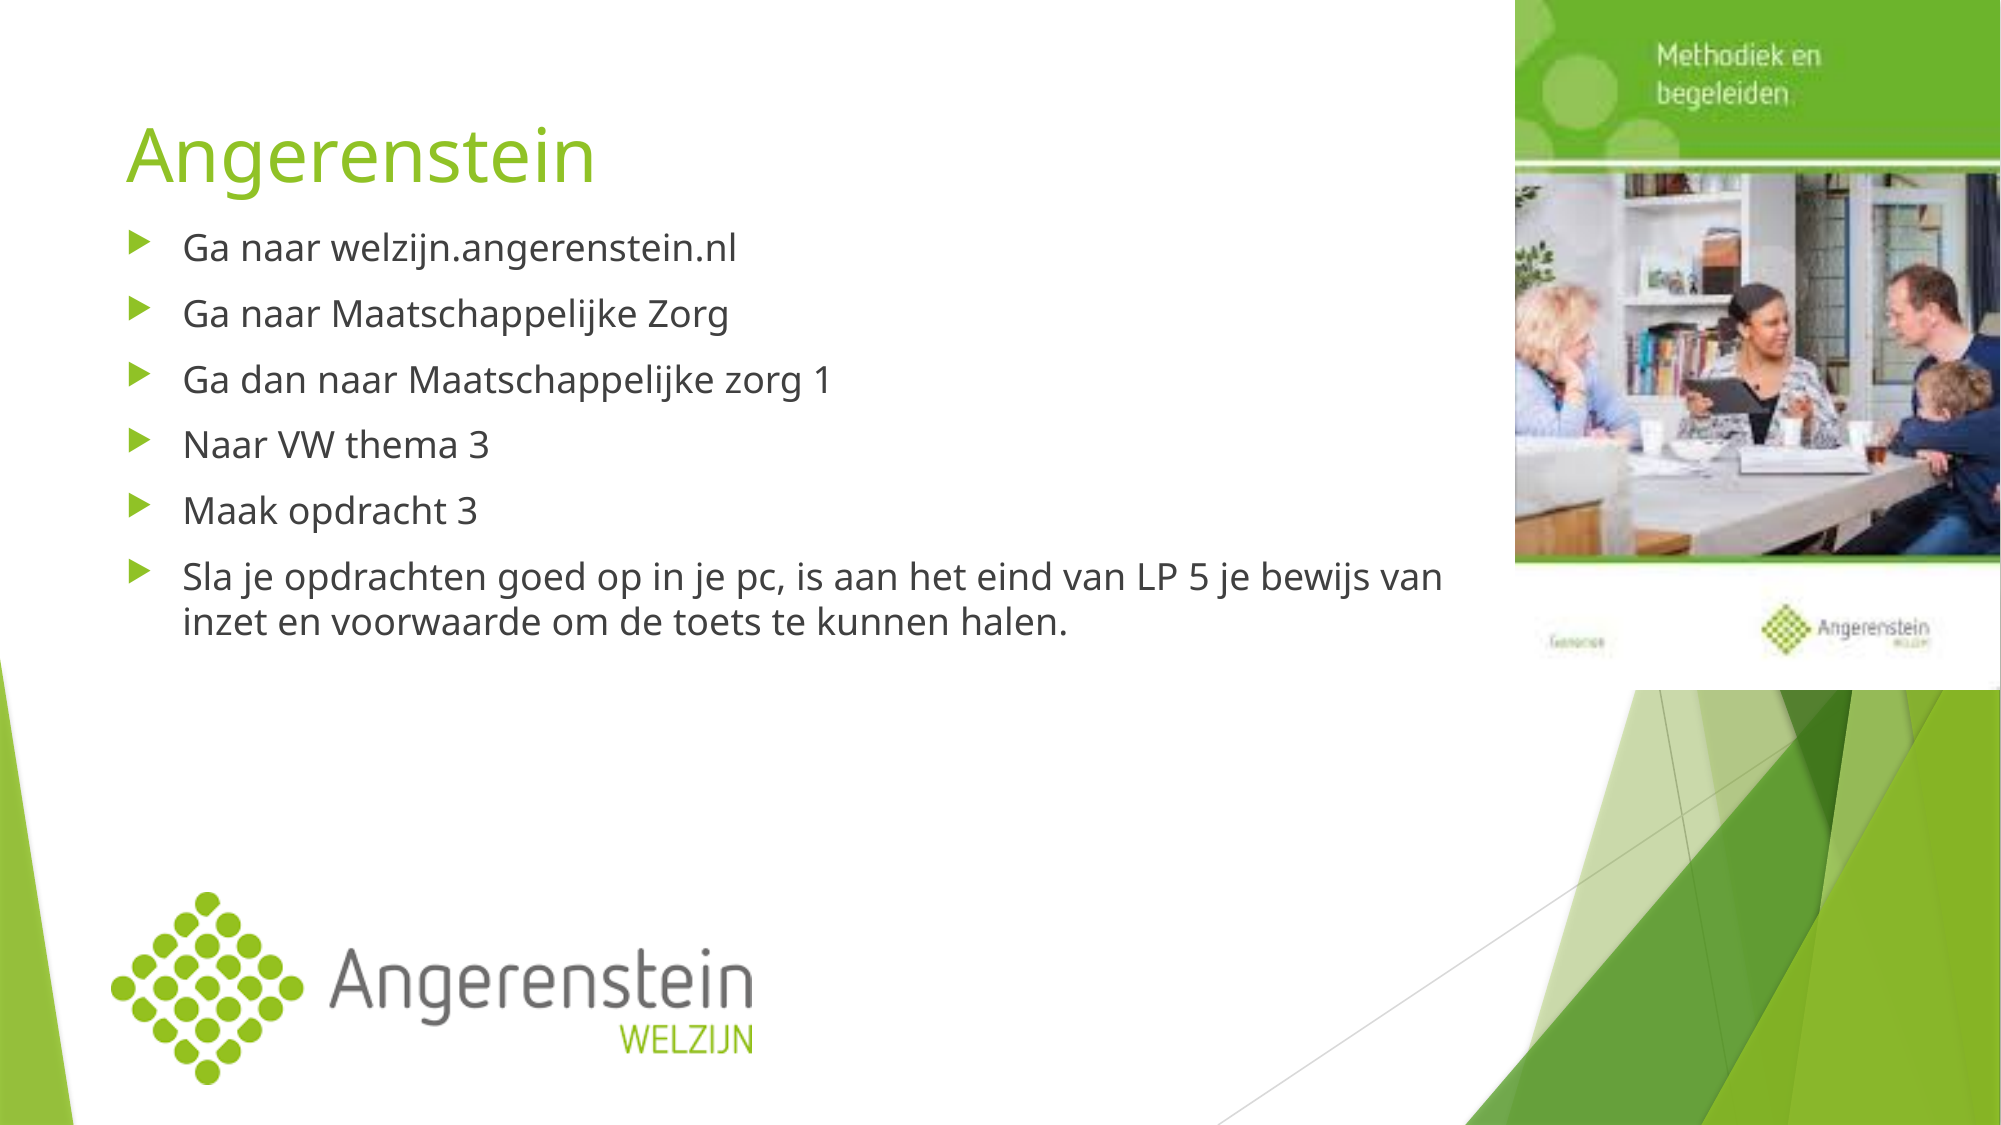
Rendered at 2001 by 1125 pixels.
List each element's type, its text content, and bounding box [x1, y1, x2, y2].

title Angerenstein [111, 99, 1510, 216]
picture [1515, 0, 2000, 691]
list Ga naar welzijn.angerenstein.nl Ga naar Maatschappelijke Zorg Ga dan naar Maatschappelijke zorg 1 Naar VW thema 3 Maak opdracht 3 Sla je opdrachten goed op in je pc, is aan het eind van LP 5 je bewijs van inzet en voorwaarde om de toets te kunnen halen. [111, 216, 1522, 853]
picture [110, 892, 753, 1086]
